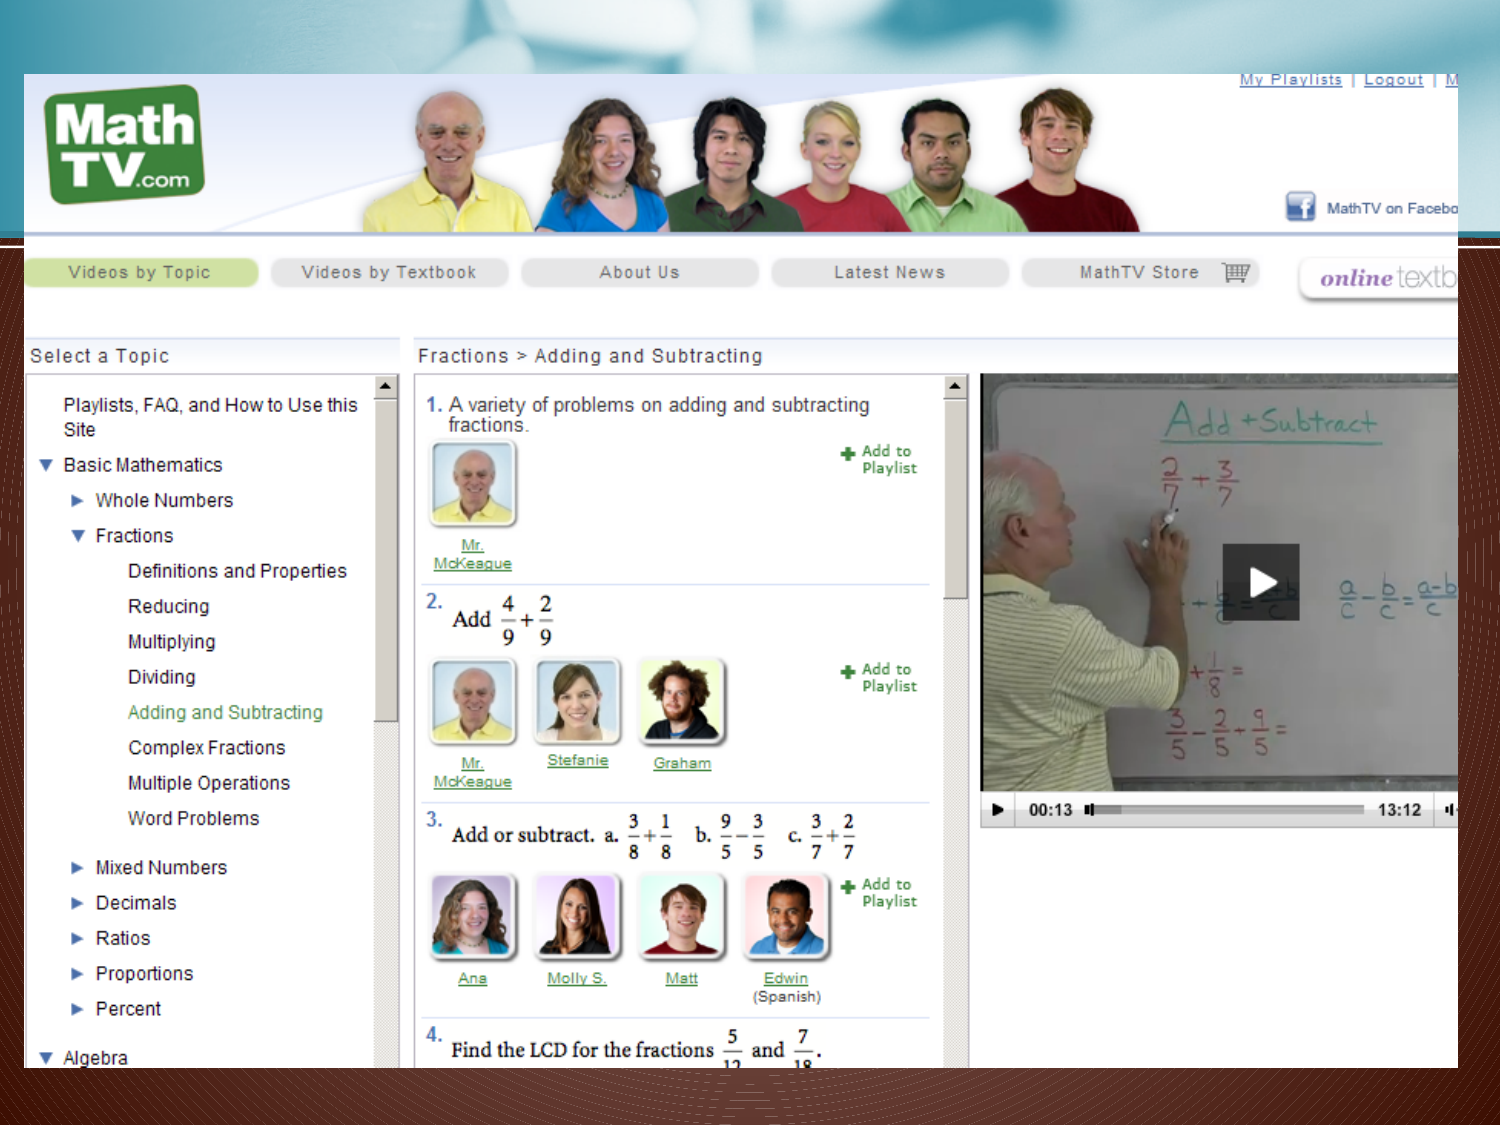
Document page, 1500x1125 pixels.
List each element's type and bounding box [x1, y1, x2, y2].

list [24, 74, 1458, 1068]
